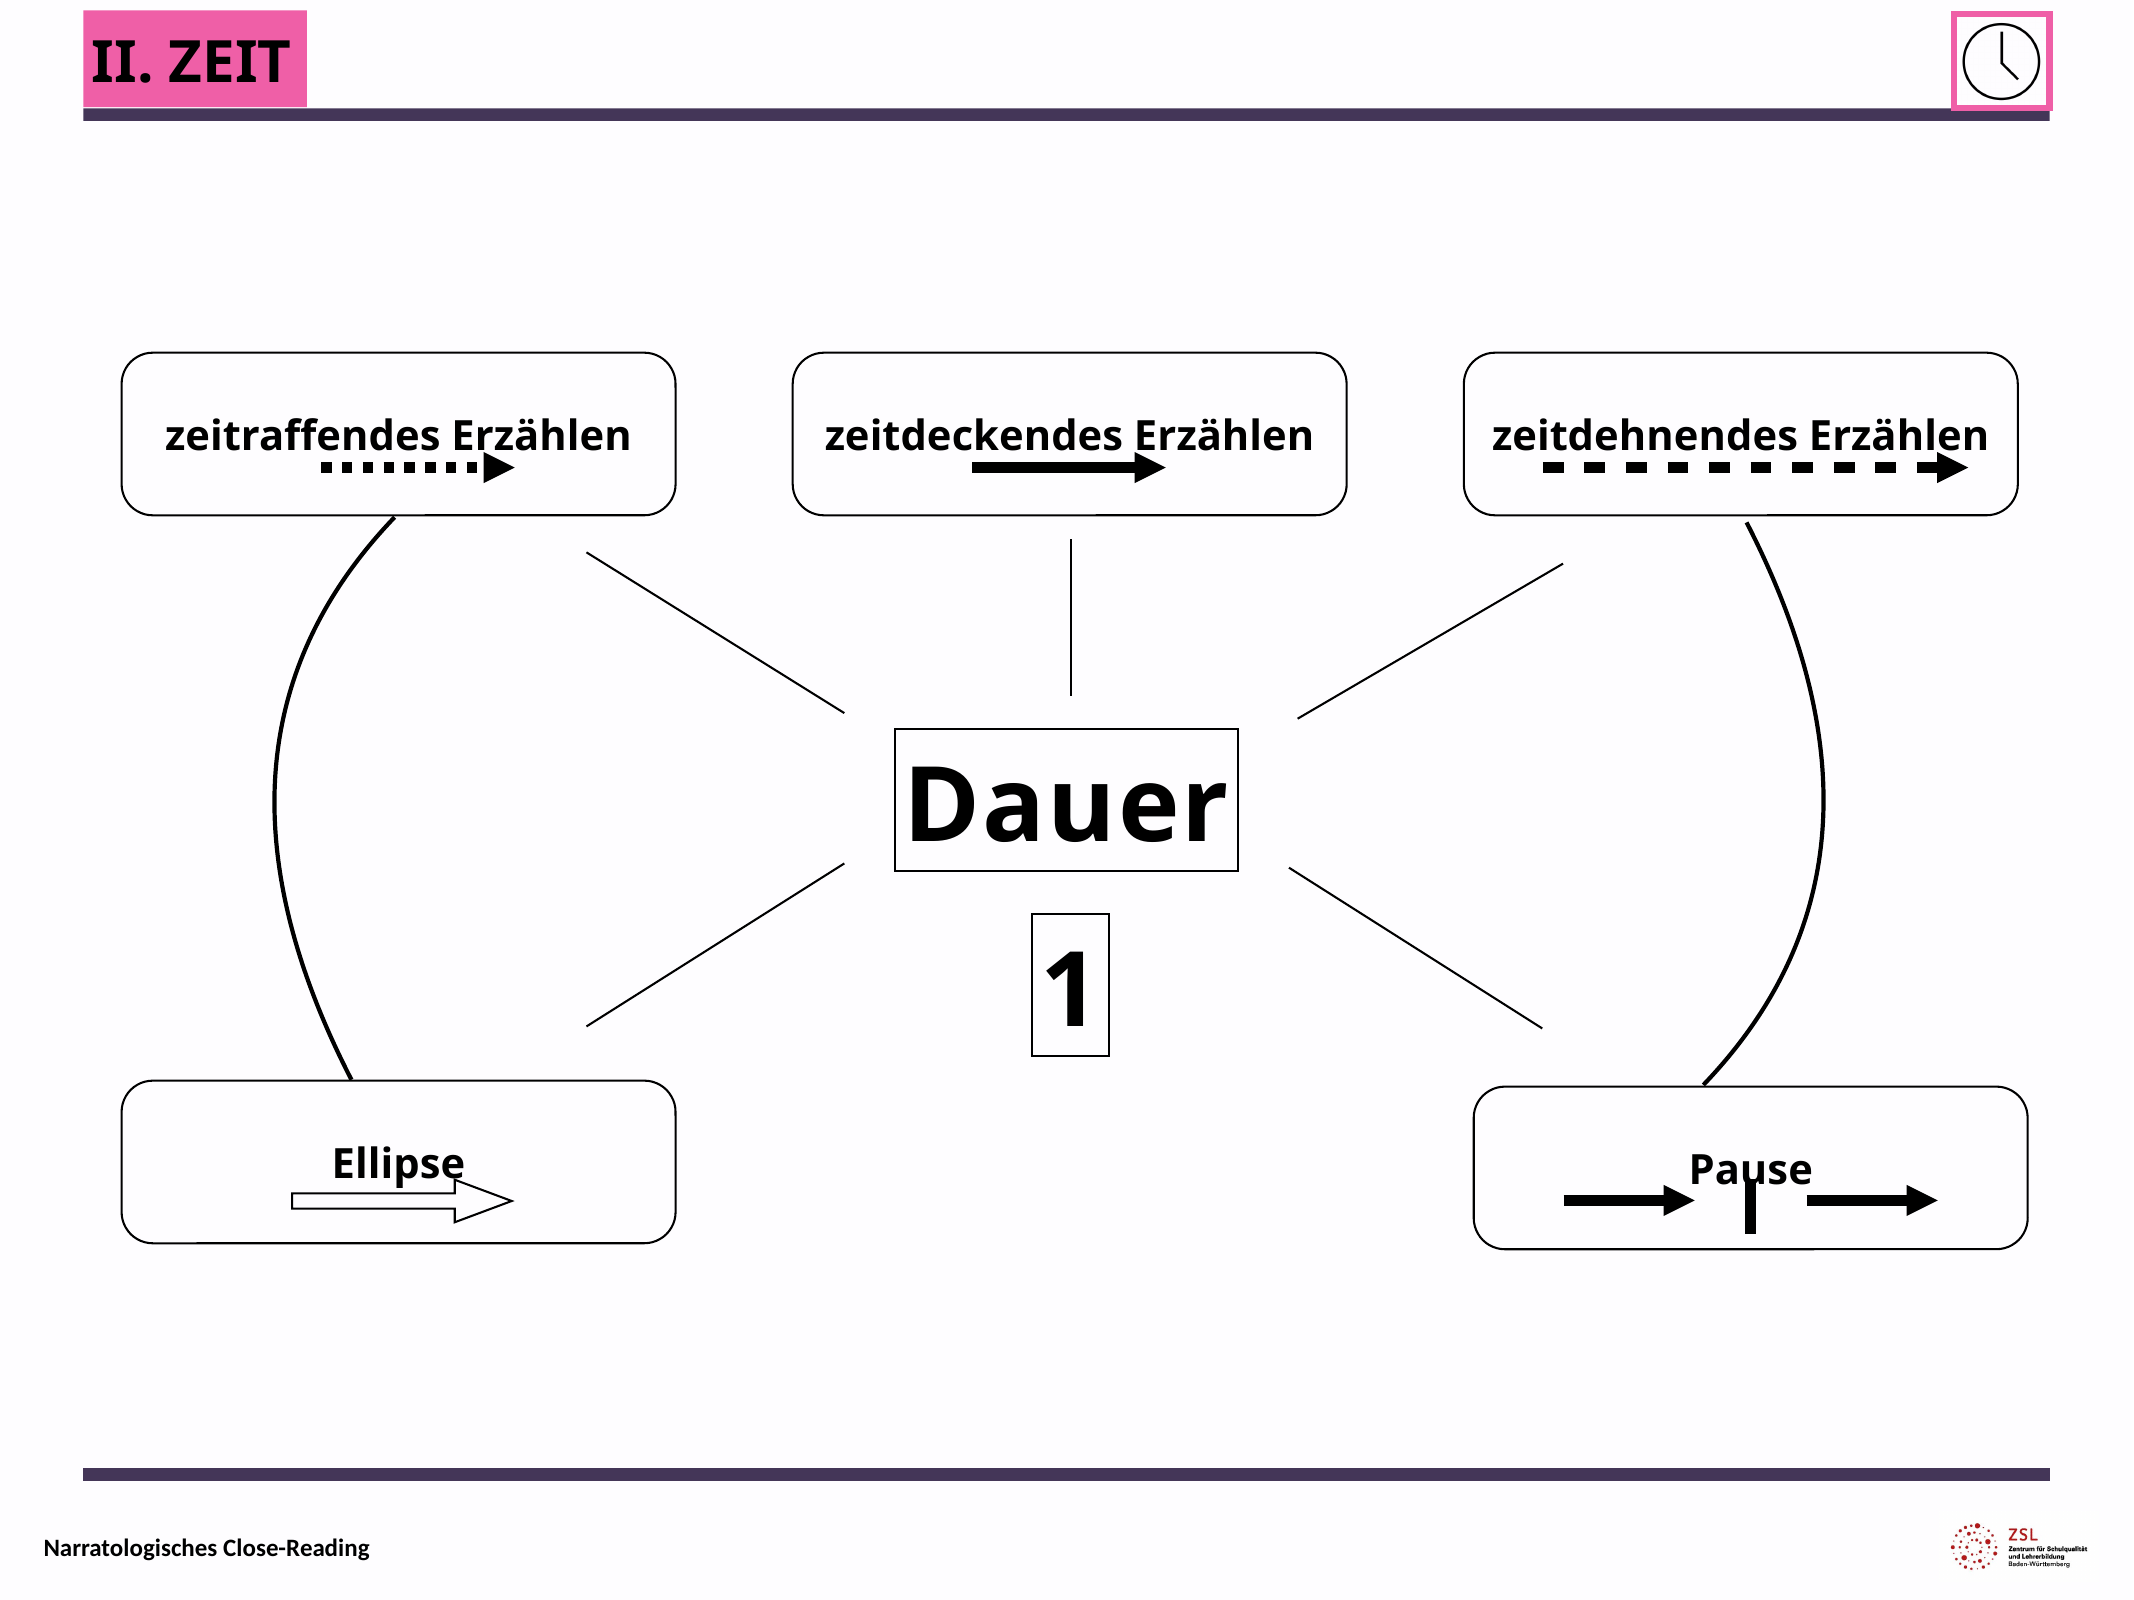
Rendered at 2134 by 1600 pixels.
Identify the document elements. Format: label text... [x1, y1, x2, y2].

text_box zeitdehnendes Erzählen [1463, 352, 2018, 516]
text_box Narratologisches Close-Reading [35, 1522, 379, 1570]
text_box Dauer [895, 729, 1238, 871]
text_box [292, 1179, 512, 1223]
text_box [274, 517, 395, 1080]
text_box [1955, 461, 1969, 474]
text_box Ellipse [121, 1080, 676, 1244]
text_box 1 [1032, 914, 1109, 1056]
text_box [972, 461, 1166, 474]
picture [1938, 1510, 2099, 1582]
text_box zeitraffendes Erzählen [121, 352, 676, 516]
title II. ZEIT [82, 9, 308, 108]
text_box [1806, 1194, 1938, 1207]
text_box [1703, 522, 1824, 1085]
picture [1956, 17, 2047, 106]
text_box zeitdeckendes Erzählen [792, 352, 1347, 516]
text_box Pause [1473, 1086, 2028, 1250]
text_box [502, 461, 515, 474]
text_box [1563, 1194, 1695, 1207]
